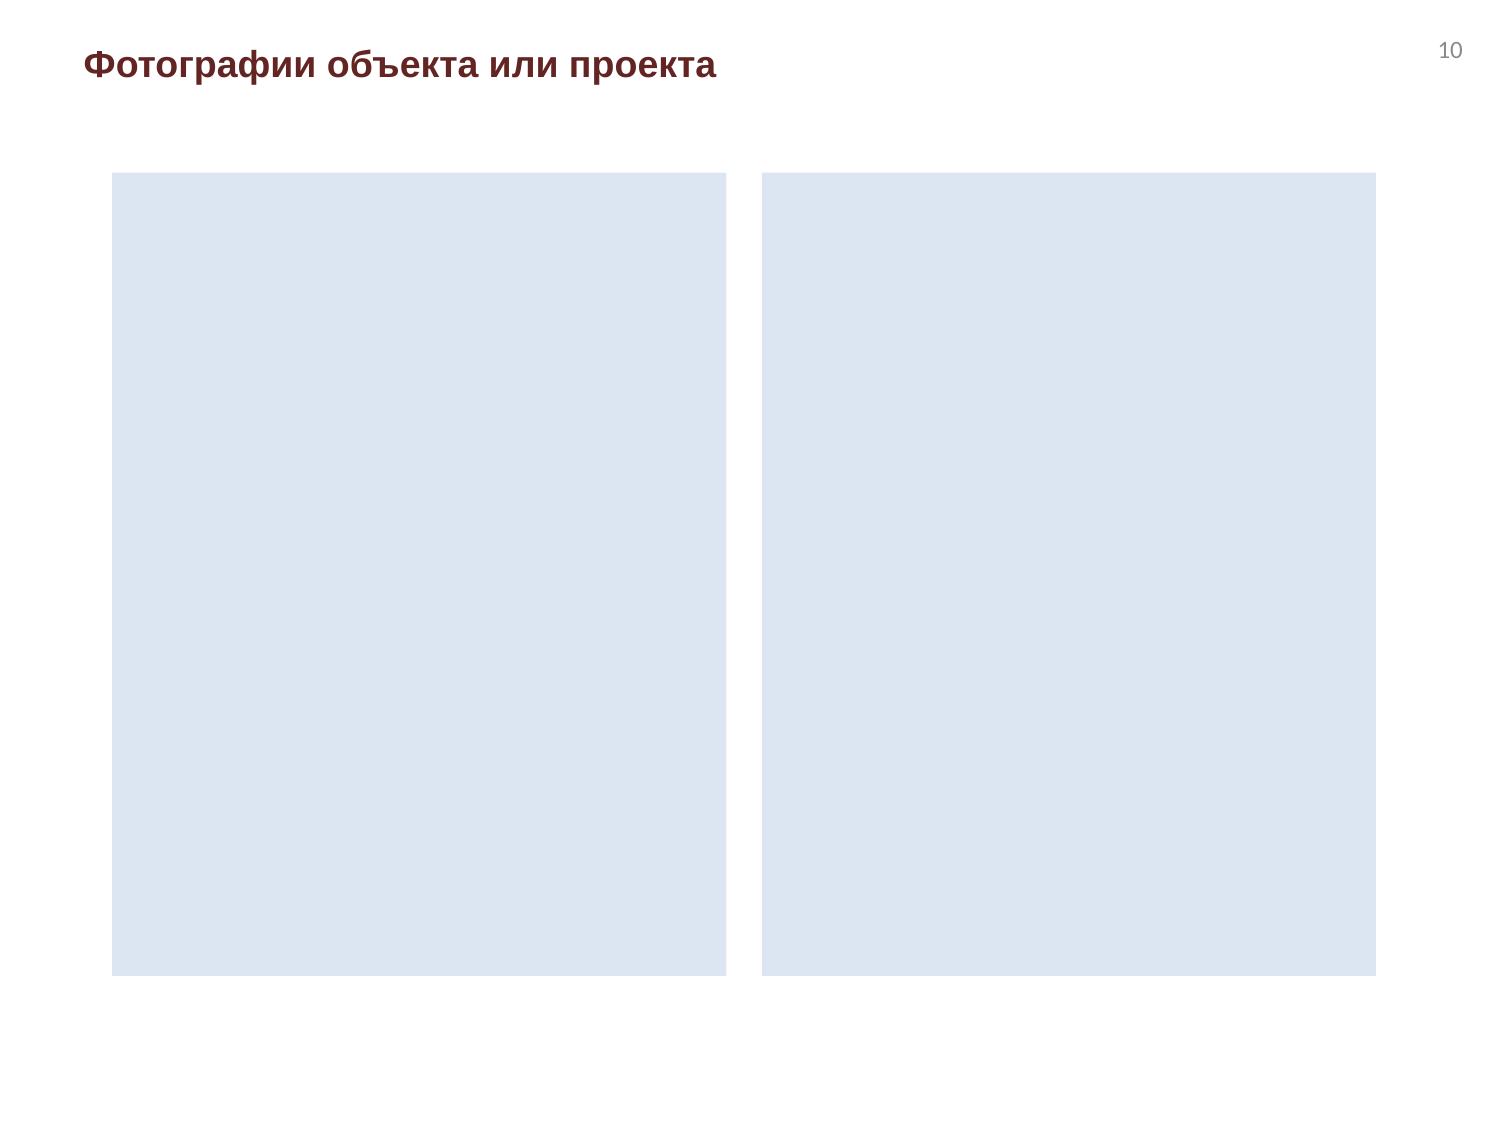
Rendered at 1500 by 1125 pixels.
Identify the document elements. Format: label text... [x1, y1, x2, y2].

slide_number 10 [1128, 19, 1478, 79]
text_box Фотографии объекта или проекта [68, 32, 732, 137]
text_box [760, 171, 1378, 978]
text_box [110, 171, 728, 978]
